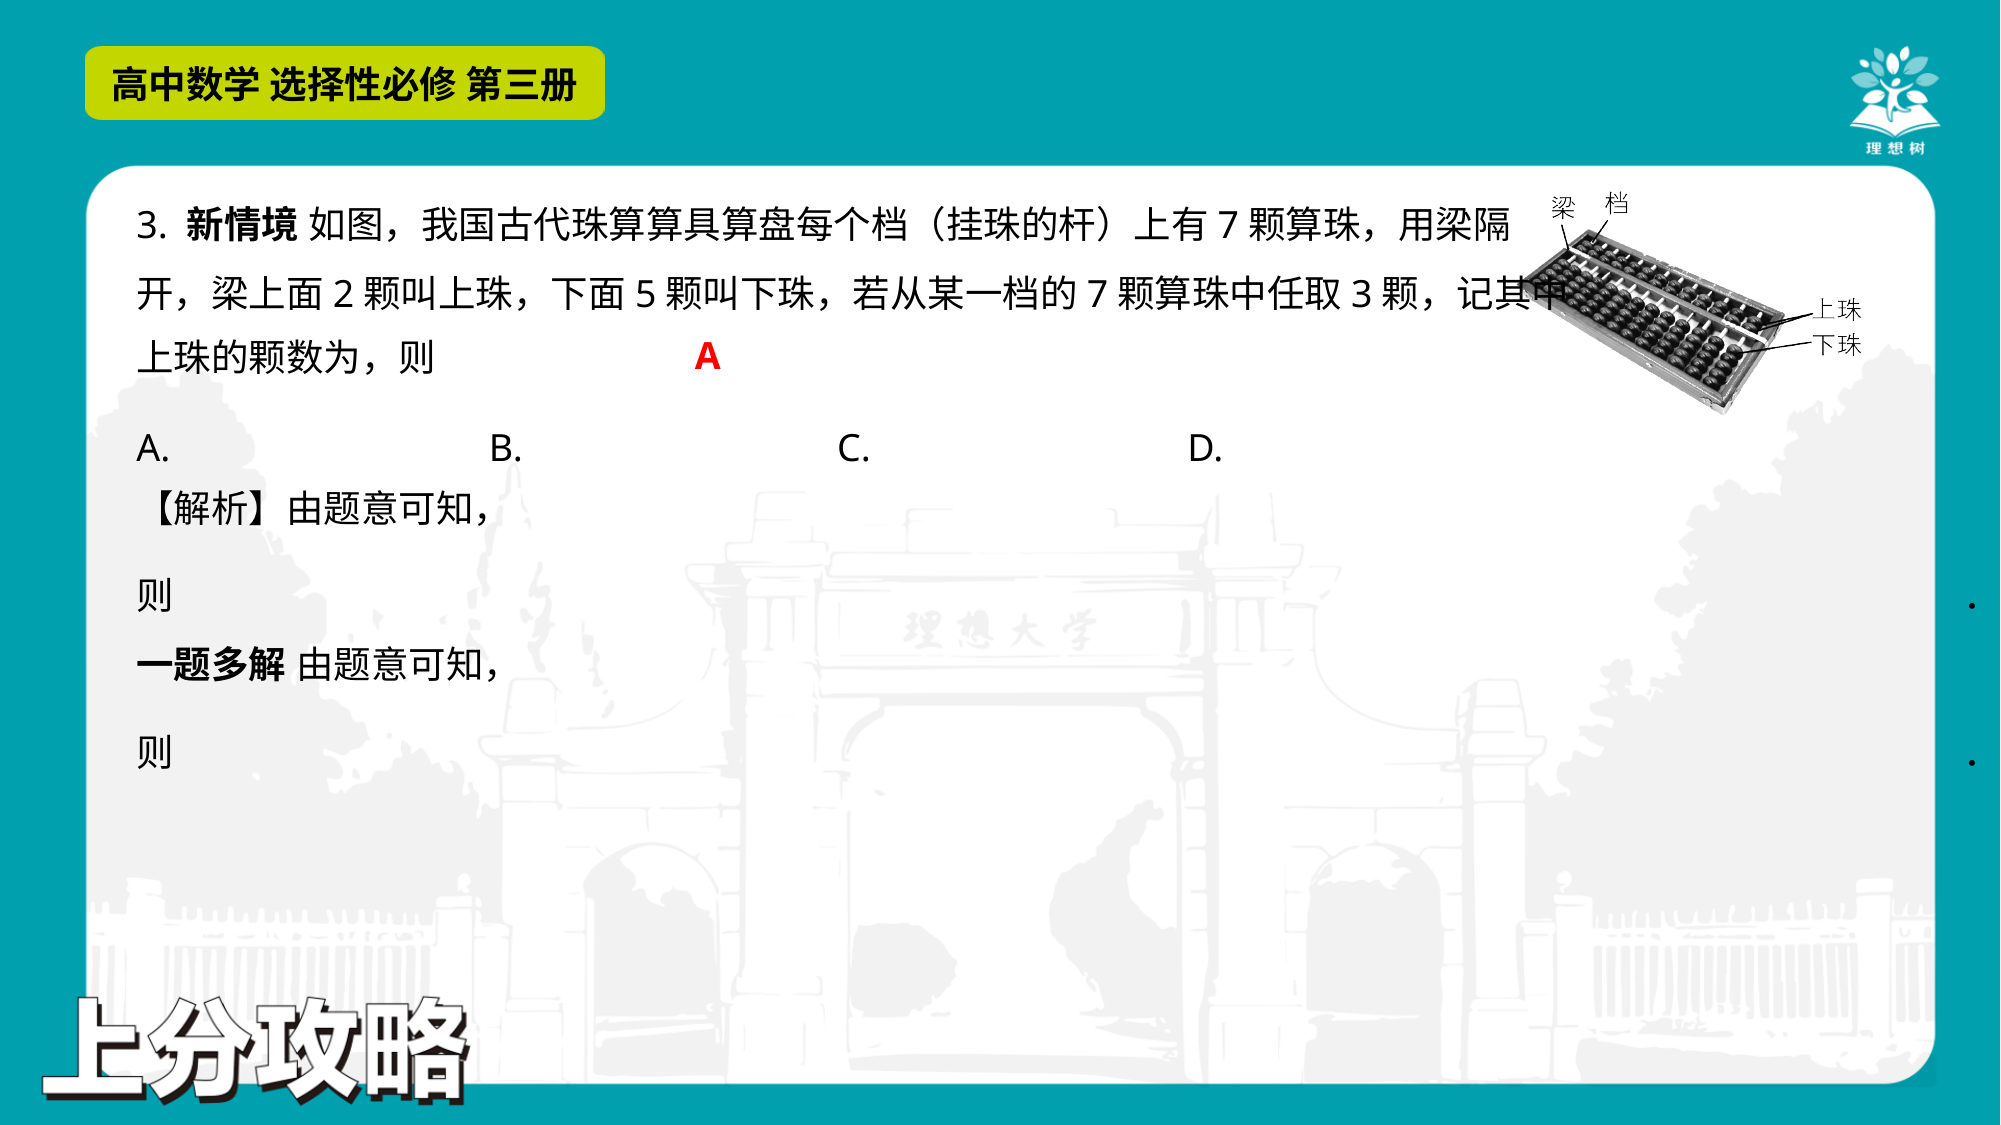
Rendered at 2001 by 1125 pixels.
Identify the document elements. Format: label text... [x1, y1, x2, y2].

picture [0, 0, 2000, 1125]
text_box A [680, 312, 735, 371]
